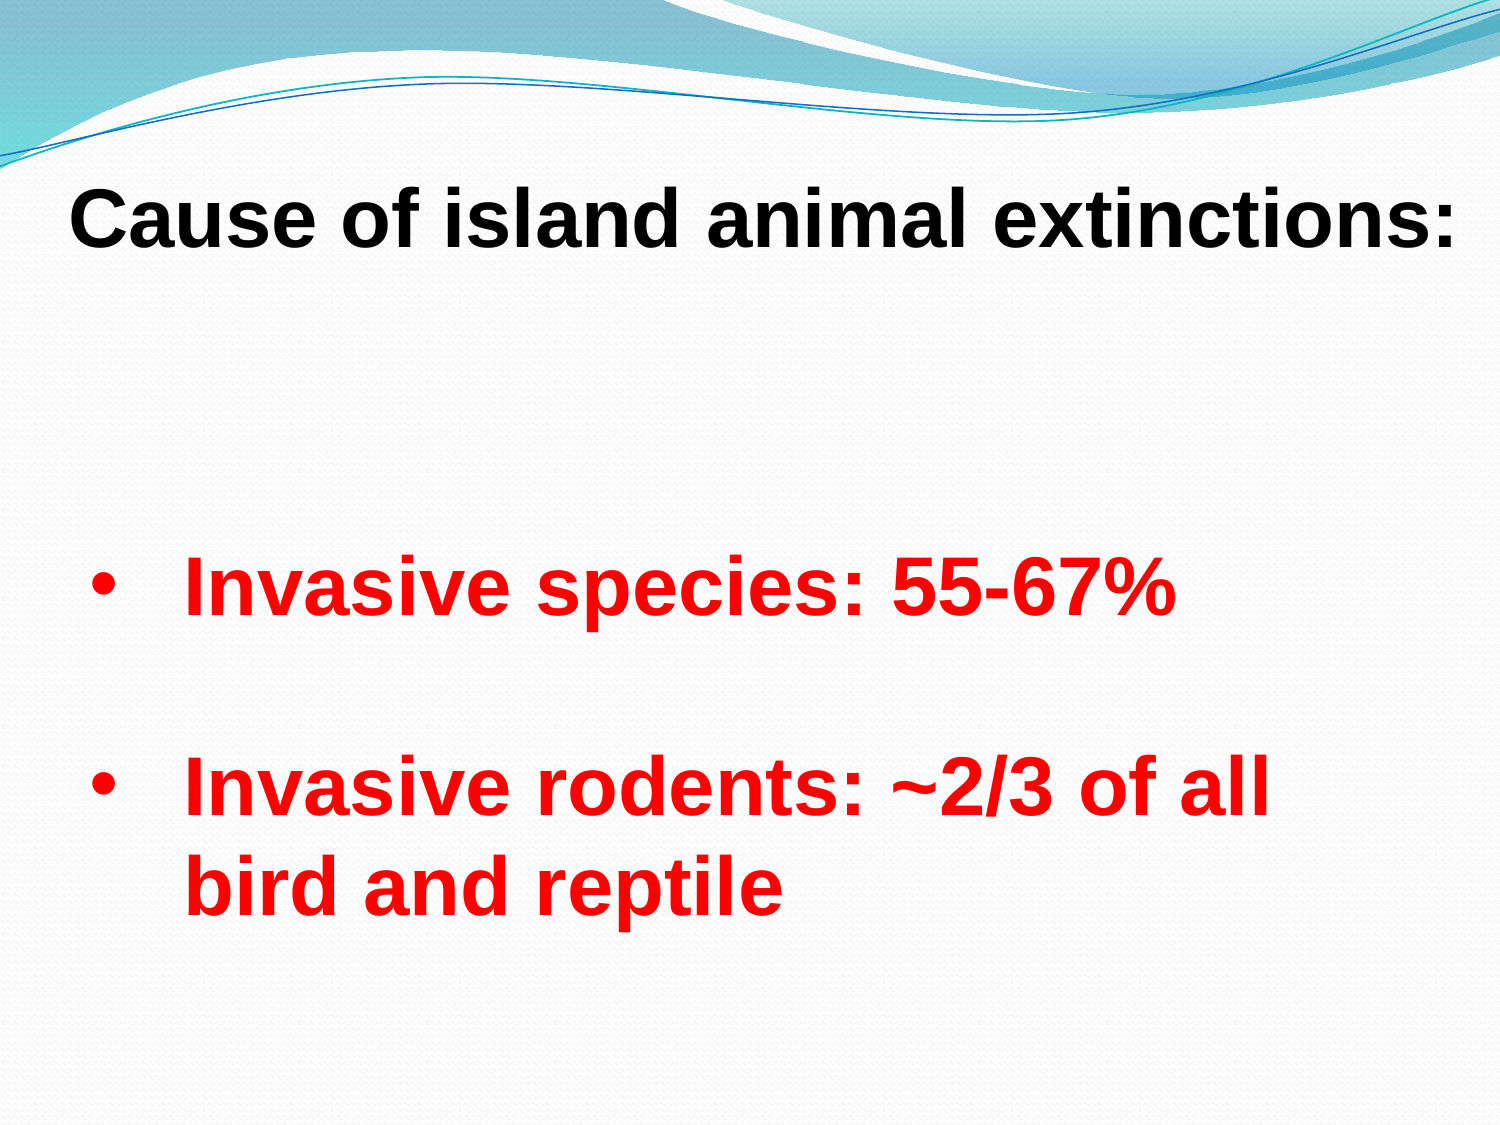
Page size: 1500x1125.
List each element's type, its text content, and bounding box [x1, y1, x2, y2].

text_box Invasive species: 55-67% Invasive rodents: ~2/3 of all bird and reptile [75, 524, 1400, 940]
text_box Cause of island animal extinctions: [53, 157, 1476, 272]
